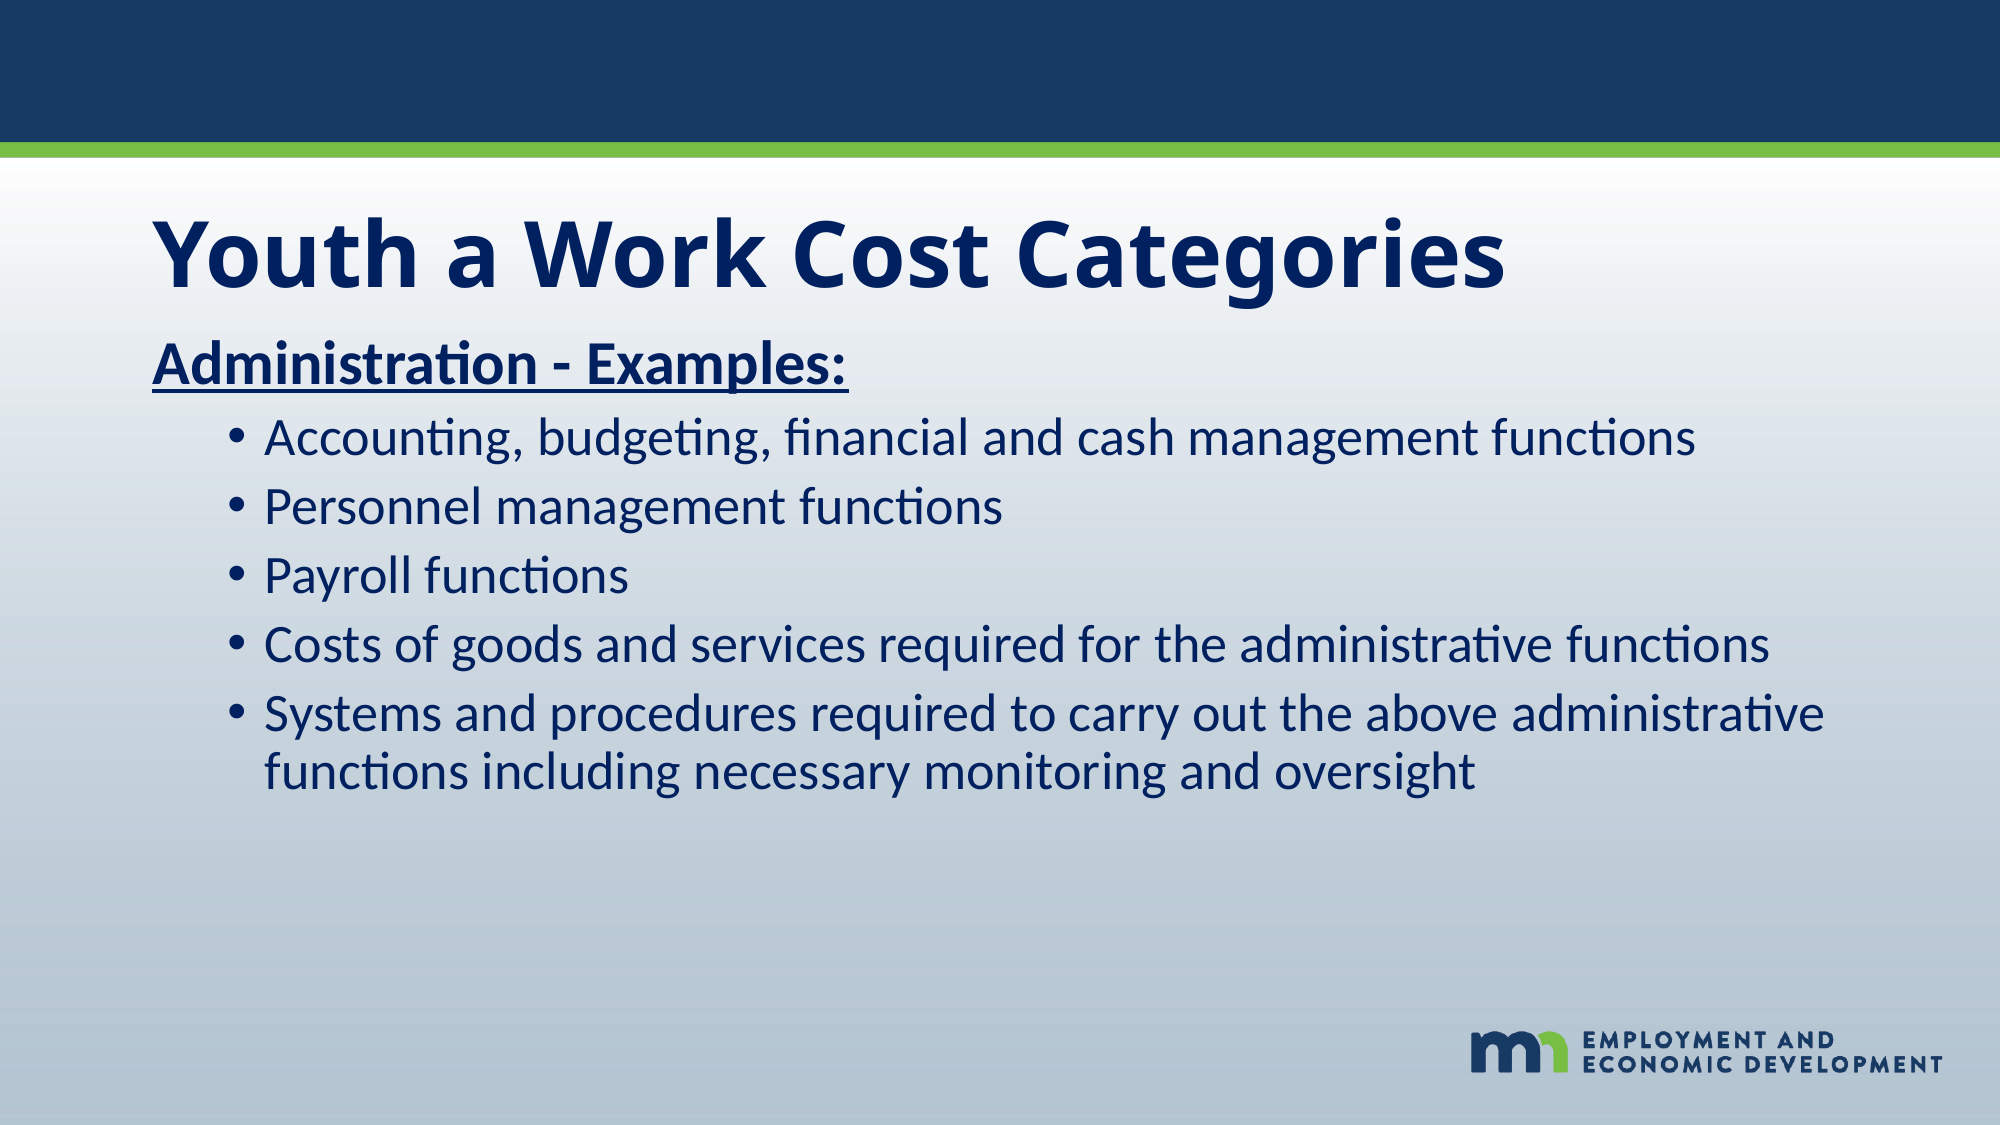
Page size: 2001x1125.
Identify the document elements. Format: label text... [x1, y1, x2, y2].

picture [0, 0, 2000, 1125]
title Youth a Work Cost Categories [137, 149, 1863, 323]
list Administration - Examples: Accounting, budgeting, financial and cash management functions Personnel management functions Payroll functions Costs of goods and services required for the administrative functions Systems and procedures required to carry out the above administrative functions including necessary monitoring and oversight [137, 323, 1863, 1038]
